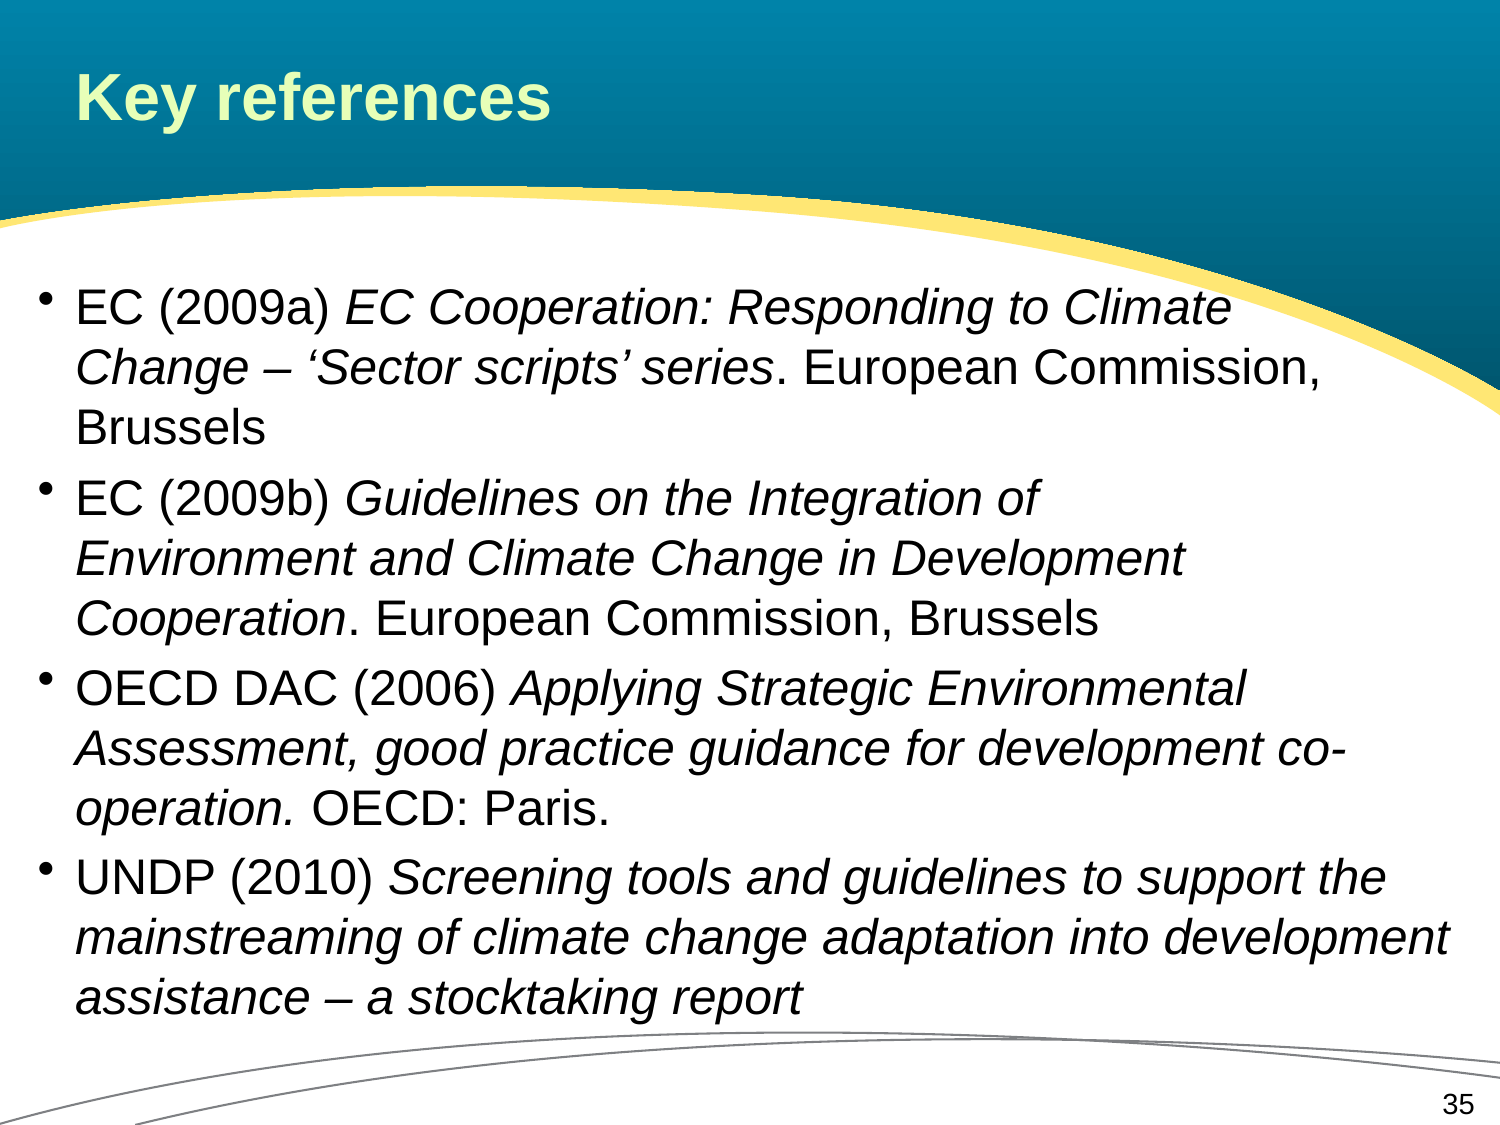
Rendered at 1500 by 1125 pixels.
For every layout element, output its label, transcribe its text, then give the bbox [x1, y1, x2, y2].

slide_number 35 [1124, 1084, 1476, 1113]
title Key references [74, 0, 1476, 188]
list EC (2009a) EC Cooperation: Responding to Climate Change – ‘Sector scripts’ series. European Commission, Brussels EC (2009b) Guidelines on the Integration of Environment and Climate Change in Development Cooperation. European Commission, Brussels OECD DAC (2006) Applying Strategic Environmental Assessment, good practice guidance for development co-operation. OECD: Paris. UNDP (2010) Screening tools and guidelines to support the mainstreaming of climate change adaptation into development assistance – a stocktaking report [37, 274, 1476, 1063]
